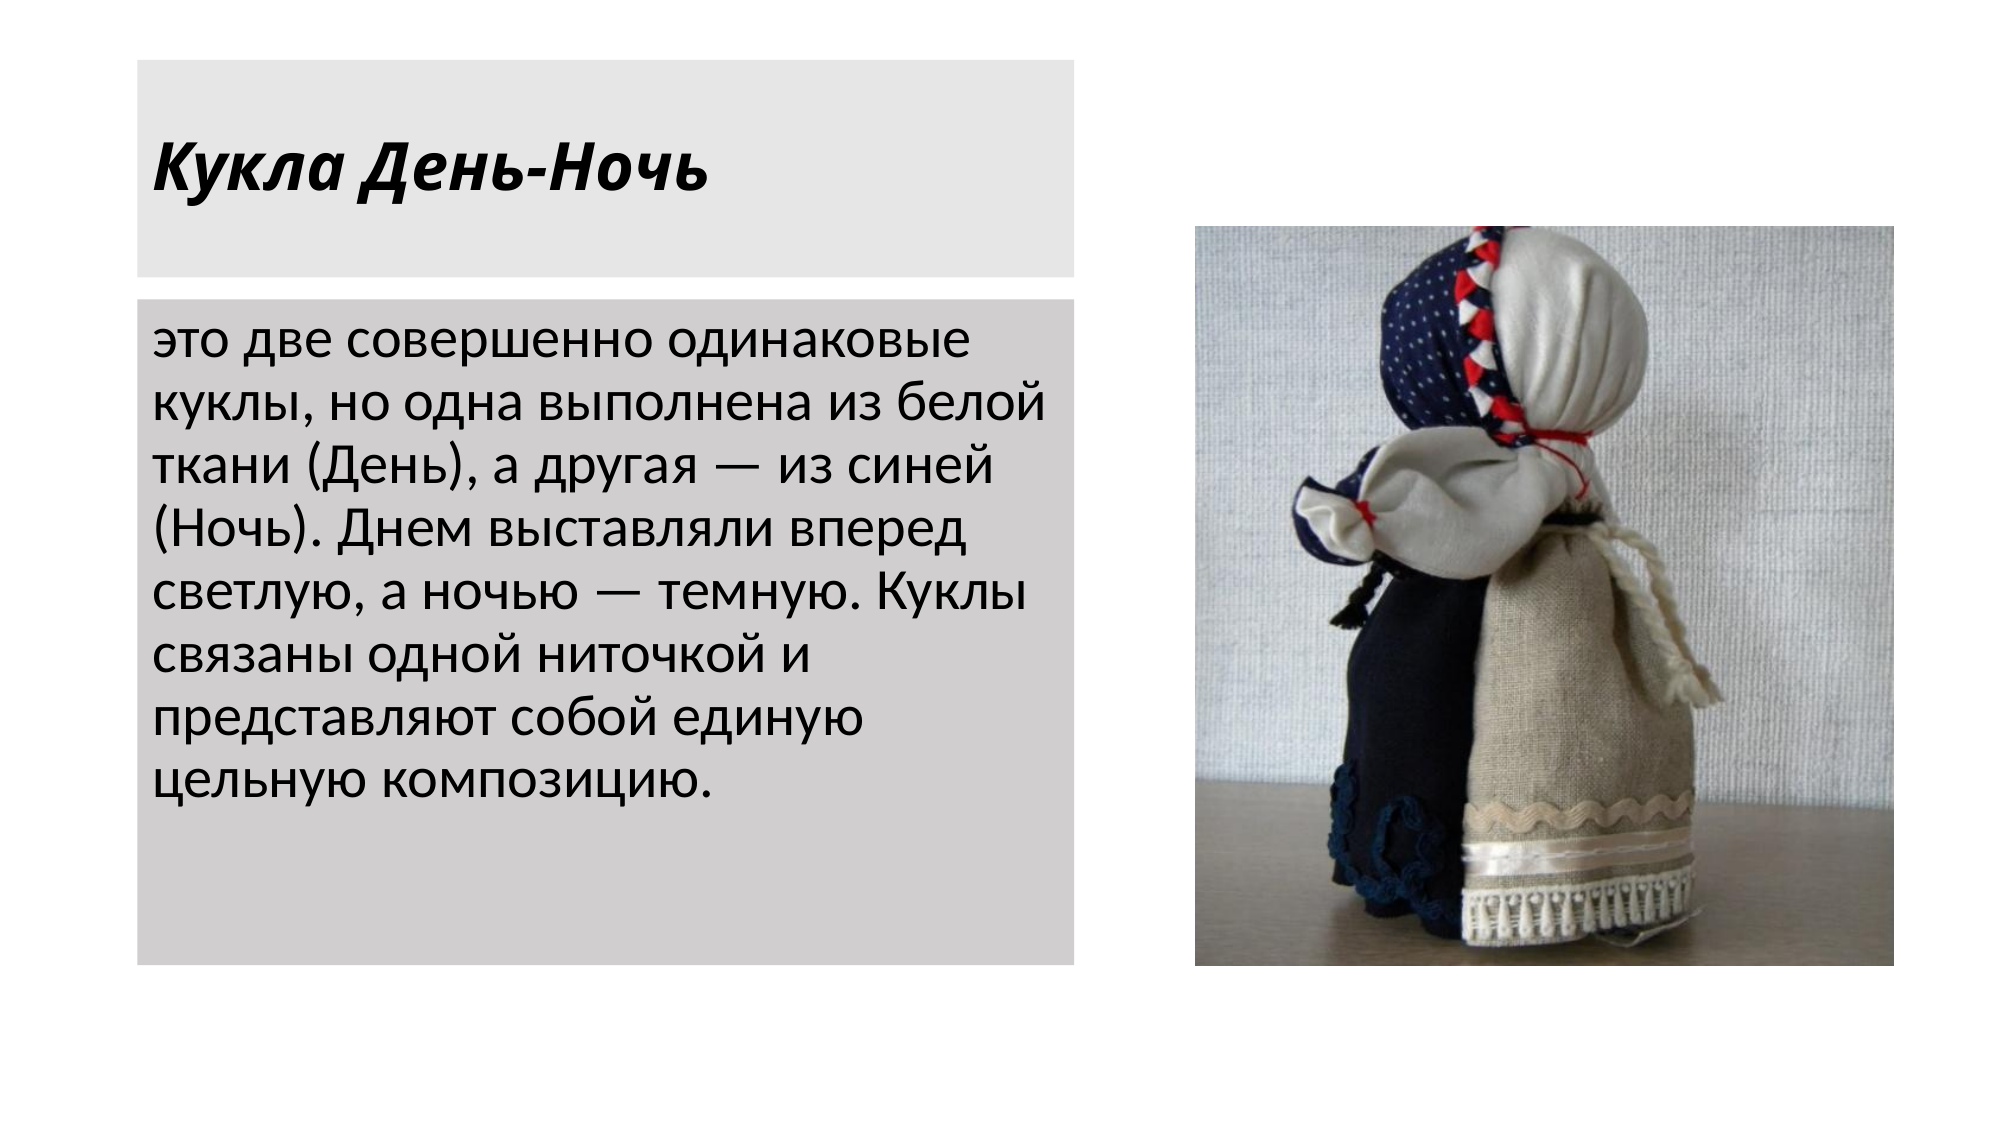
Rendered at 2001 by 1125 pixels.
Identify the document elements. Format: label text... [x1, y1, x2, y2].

list это две совершенно одинаковые куклы, но одна выполнена из белой ткани (День), а другая — из синей (Ночь). Днем выставляли вперед светлую, а ночью — темную. Куклы связаны одной ниточкой и представляют собой единую цельную композицию. [137, 299, 1075, 966]
title Кукла День-Ночь [137, 59, 1075, 278]
picture [1195, 226, 1894, 966]
